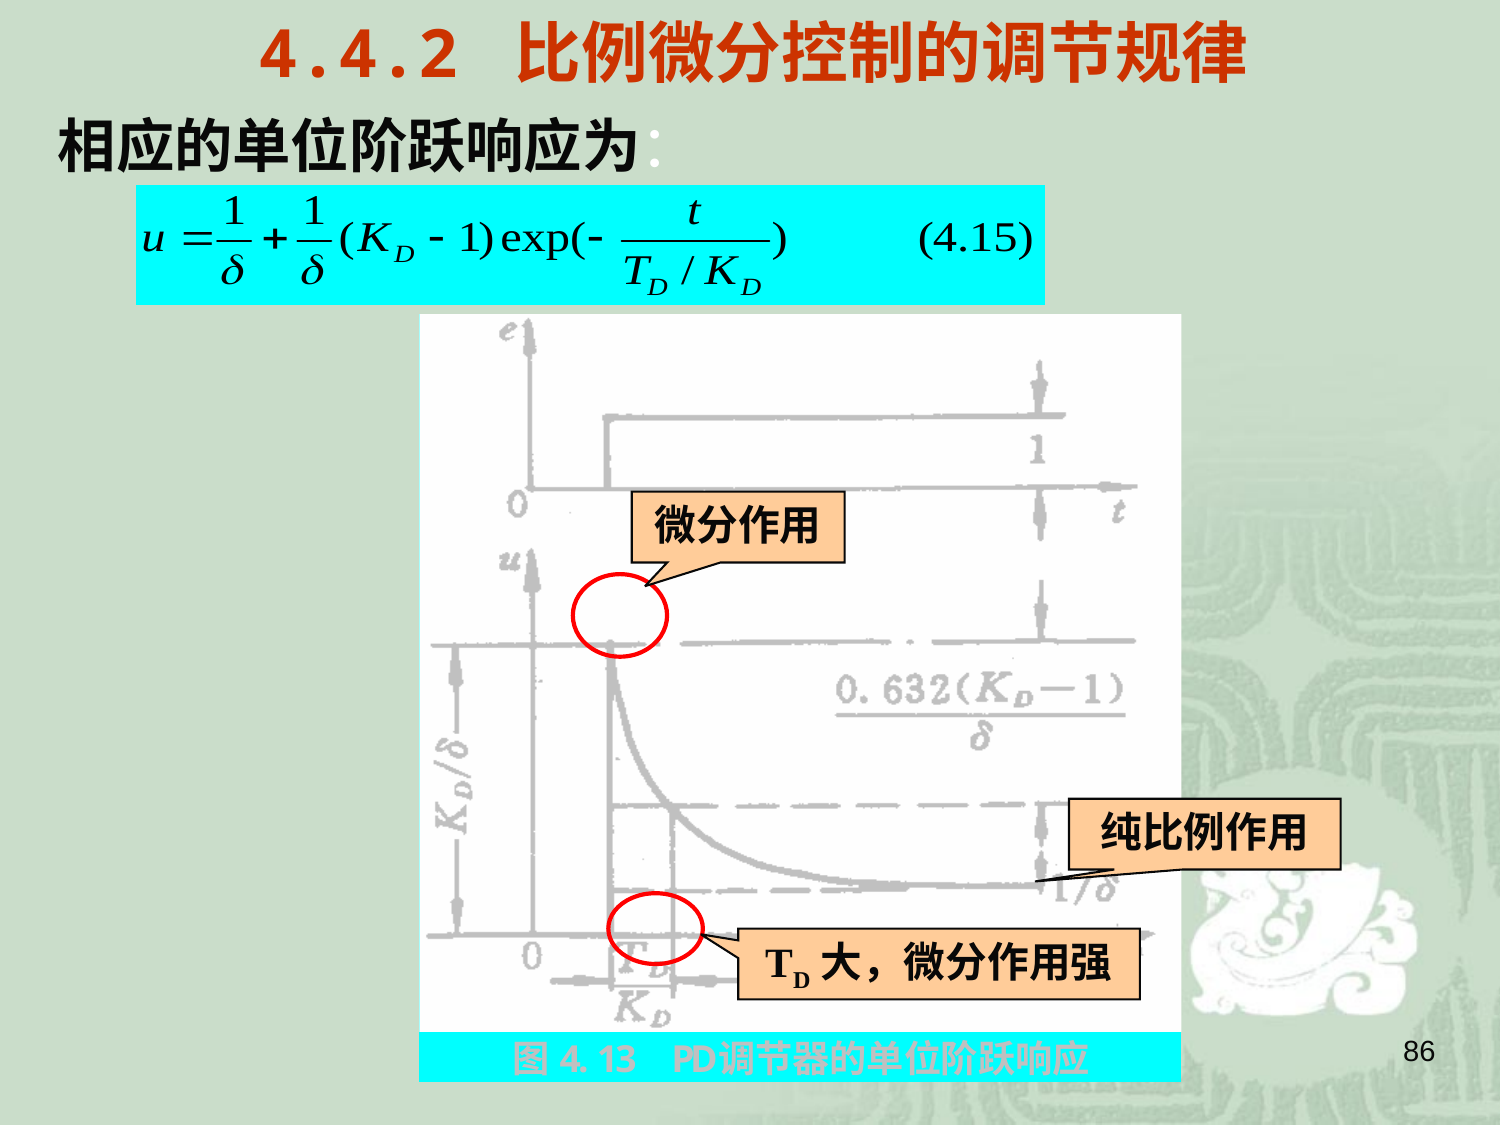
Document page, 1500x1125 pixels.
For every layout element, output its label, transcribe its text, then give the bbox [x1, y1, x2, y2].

slide_number 86 [1074, 1024, 1451, 1103]
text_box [135, 184, 1046, 305]
text_box 4.4.2 比例微分控制的调节规律 [53, 0, 1455, 102]
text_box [419, 314, 1182, 1082]
text_box 纯比例作用 [1186, 798, 1341, 870]
picture [0, 336, 1500, 1125]
picture [0, 0, 1500, 335]
text_box 相应的单位阶跃响应为： [43, 101, 714, 187]
